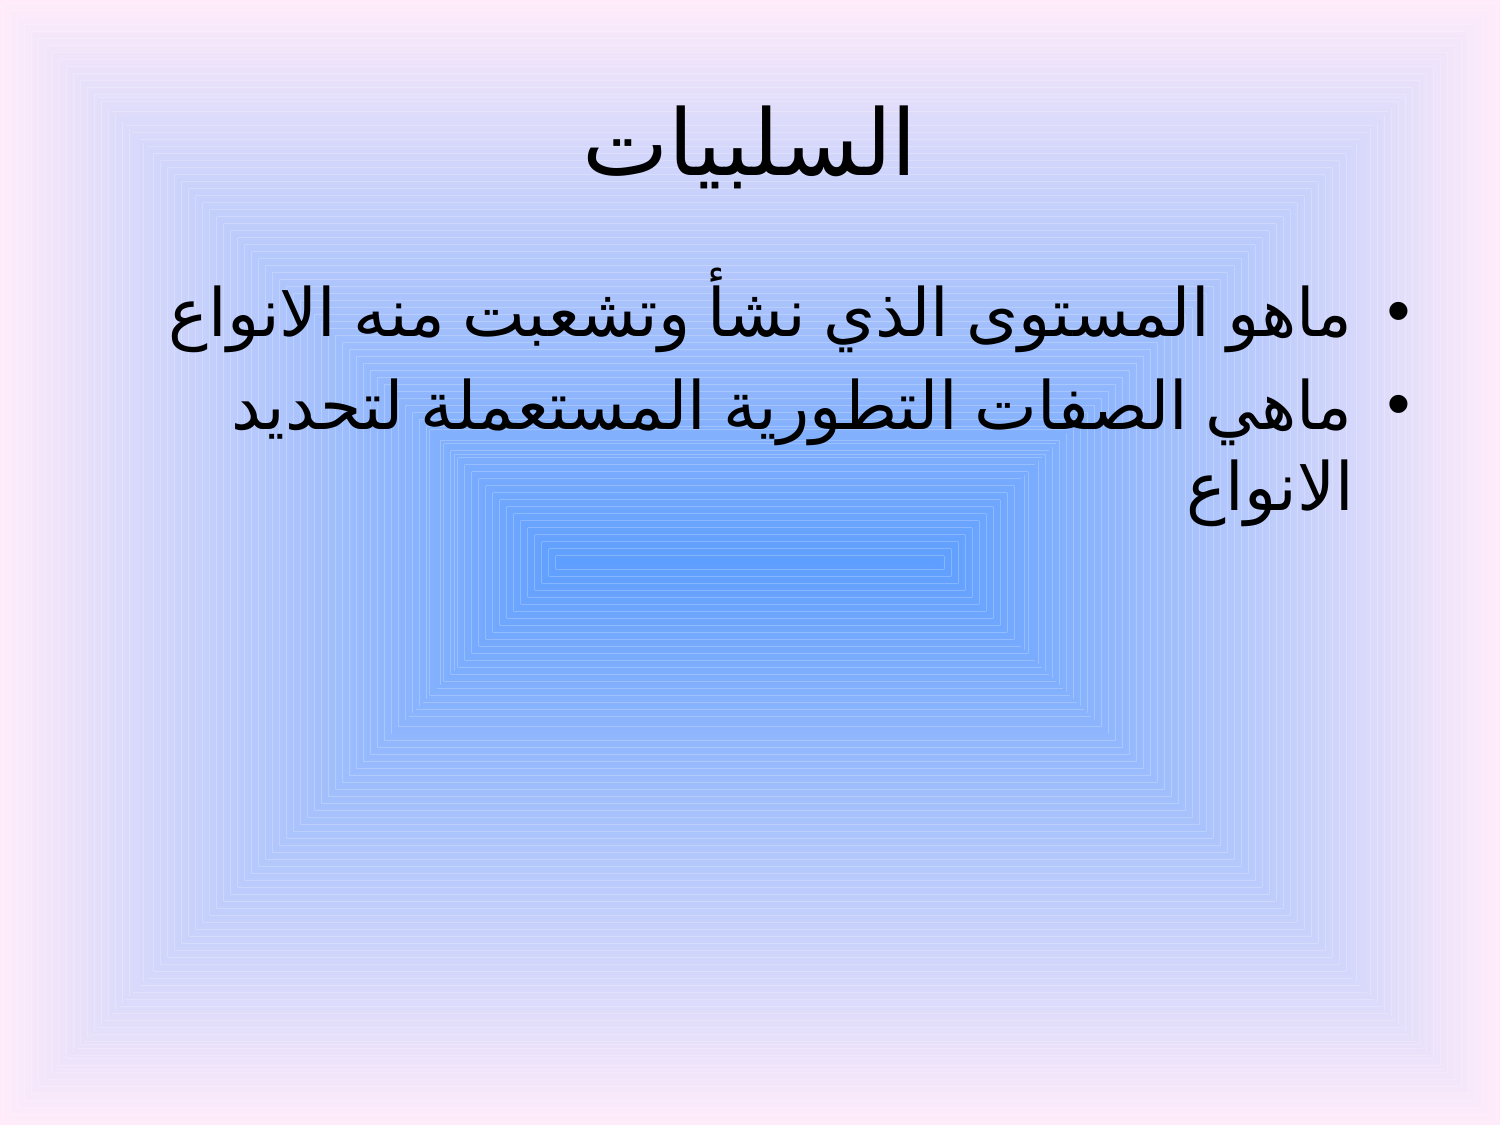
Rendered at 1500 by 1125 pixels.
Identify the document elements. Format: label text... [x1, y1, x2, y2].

list ماهو المستوى الذي نشأ وتشعبت منه الانواع ماهي الصفات التطورية المستعملة لتحديد الانواع [75, 262, 1425, 1005]
title السلبيات [75, 45, 1425, 233]
